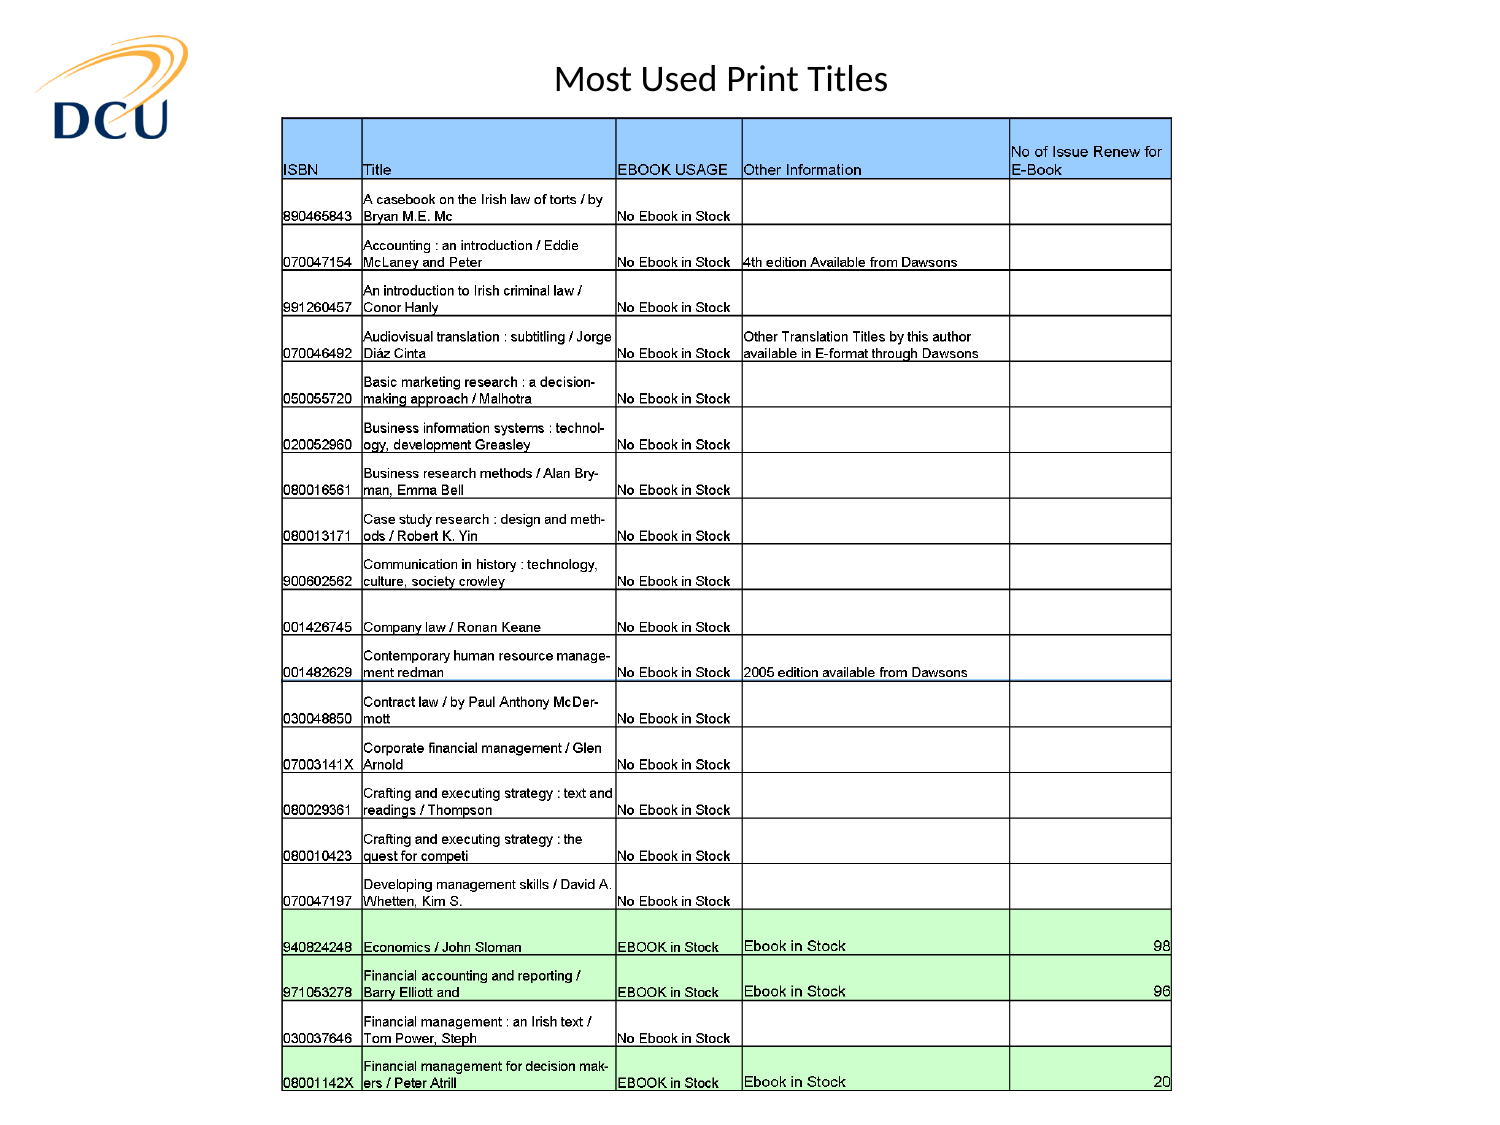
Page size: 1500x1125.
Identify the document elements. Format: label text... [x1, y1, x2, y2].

picture [281, 116, 1173, 1092]
text_box Most Used Print Titles [539, 46, 950, 107]
picture [34, 34, 188, 139]
